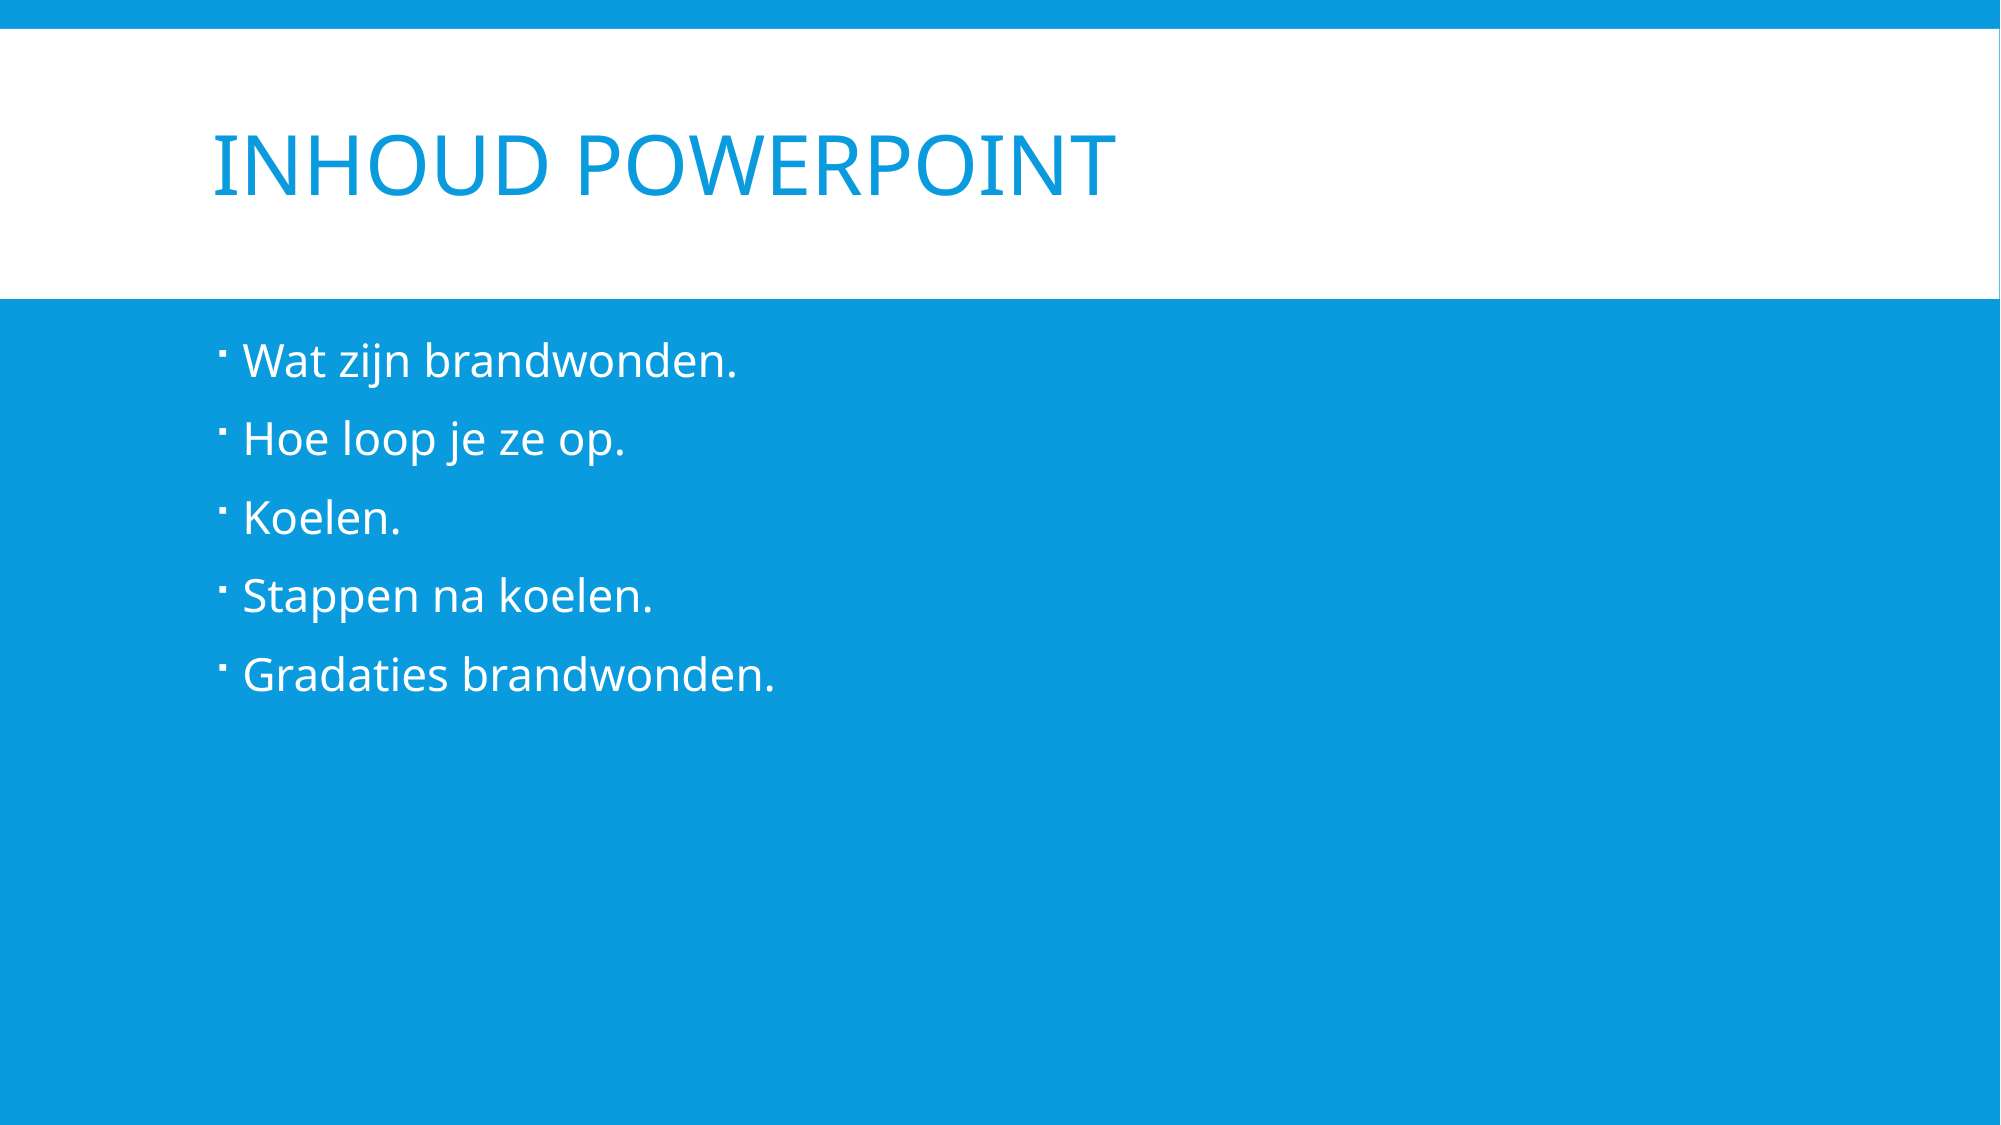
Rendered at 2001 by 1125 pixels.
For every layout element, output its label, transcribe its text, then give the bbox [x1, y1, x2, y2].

list Wat zijn brandwonden. Hoe loop je ze op. Koelen. Stappen na koelen. Gradaties brandwonden. [197, 329, 1803, 1020]
title Inhoud Powerpoint [197, 46, 1803, 295]
